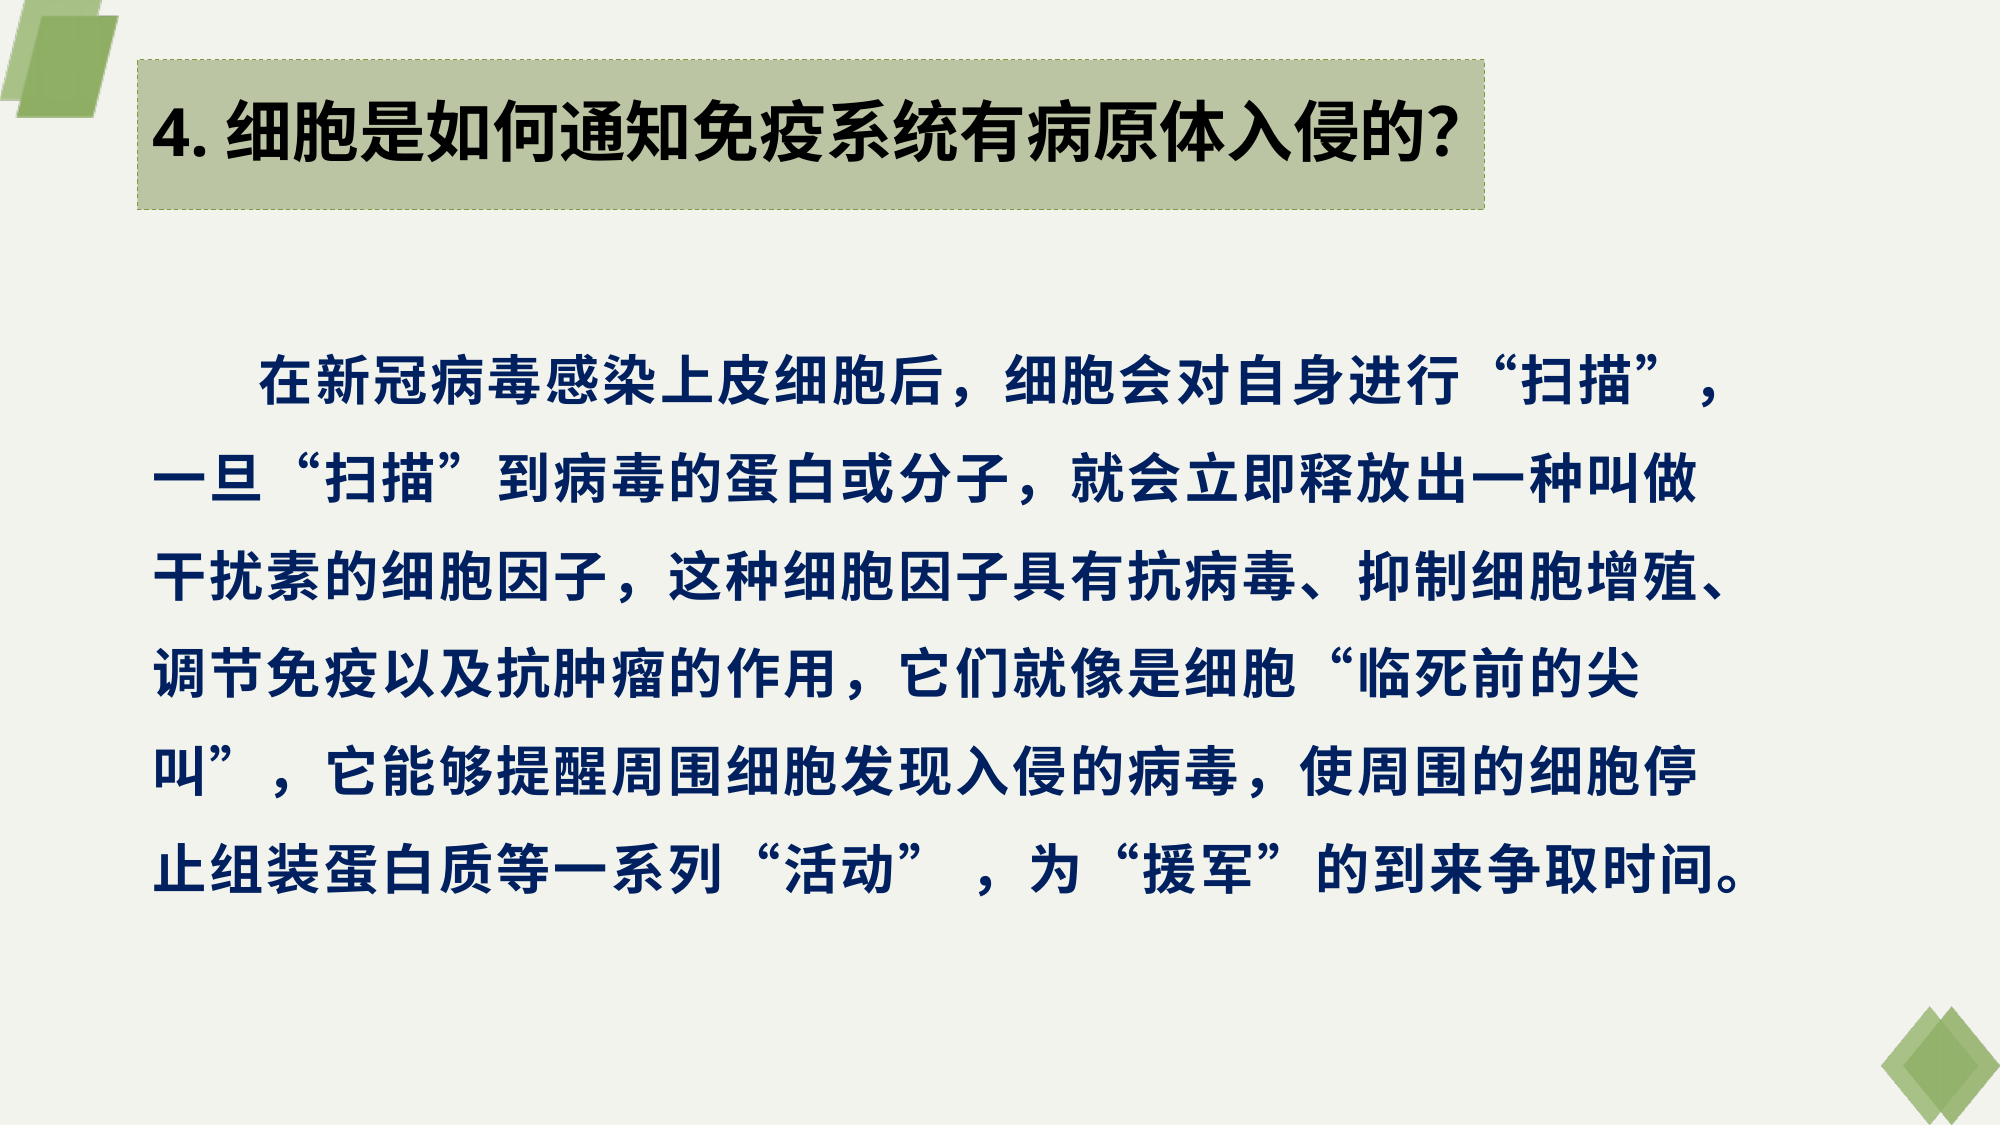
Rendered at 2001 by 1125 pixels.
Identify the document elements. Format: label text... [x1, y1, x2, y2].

picture [0, 0, 119, 119]
text_box 4.细胞是如何通知免疫系统有病原体入侵的？ [137, 59, 1485, 210]
text_box 在新冠病毒感染上皮细胞后，细胞会对自身进行“扫描”，一旦“扫描”到病毒的蛋白或分子，就会立即释放出一种叫做干扰素的细胞因子，这种细胞因子具有抗病毒、抑制细胞增殖、调节免疫以及抗肿瘤的作用，它们就像是细胞“临死前的尖叫”，它能够提醒周围细胞发现入侵的病毒，使周围的细胞停止组装蛋白质等一系列“活动” ，为“援军”的到来争取时间。 [137, 299, 1772, 1014]
picture [1881, 1006, 2000, 1125]
